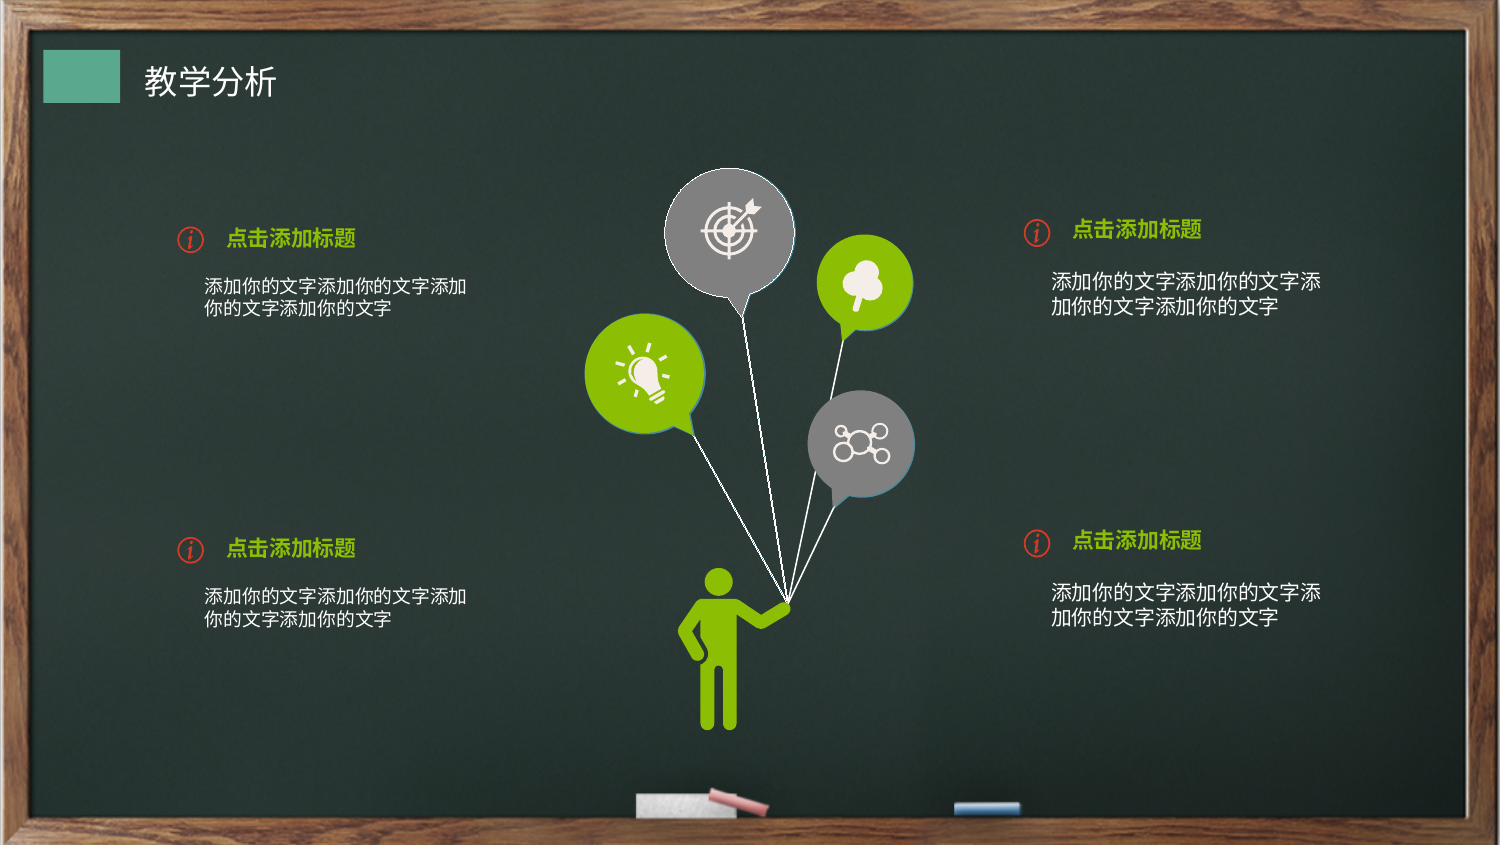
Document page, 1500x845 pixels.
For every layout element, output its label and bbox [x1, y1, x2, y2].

text_box [177, 216, 593, 328]
picture [0, 0, 1500, 845]
text_box [1023, 208, 1440, 328]
text_box [1023, 519, 1440, 639]
text_box [177, 526, 593, 639]
text_box [575, 167, 923, 731]
